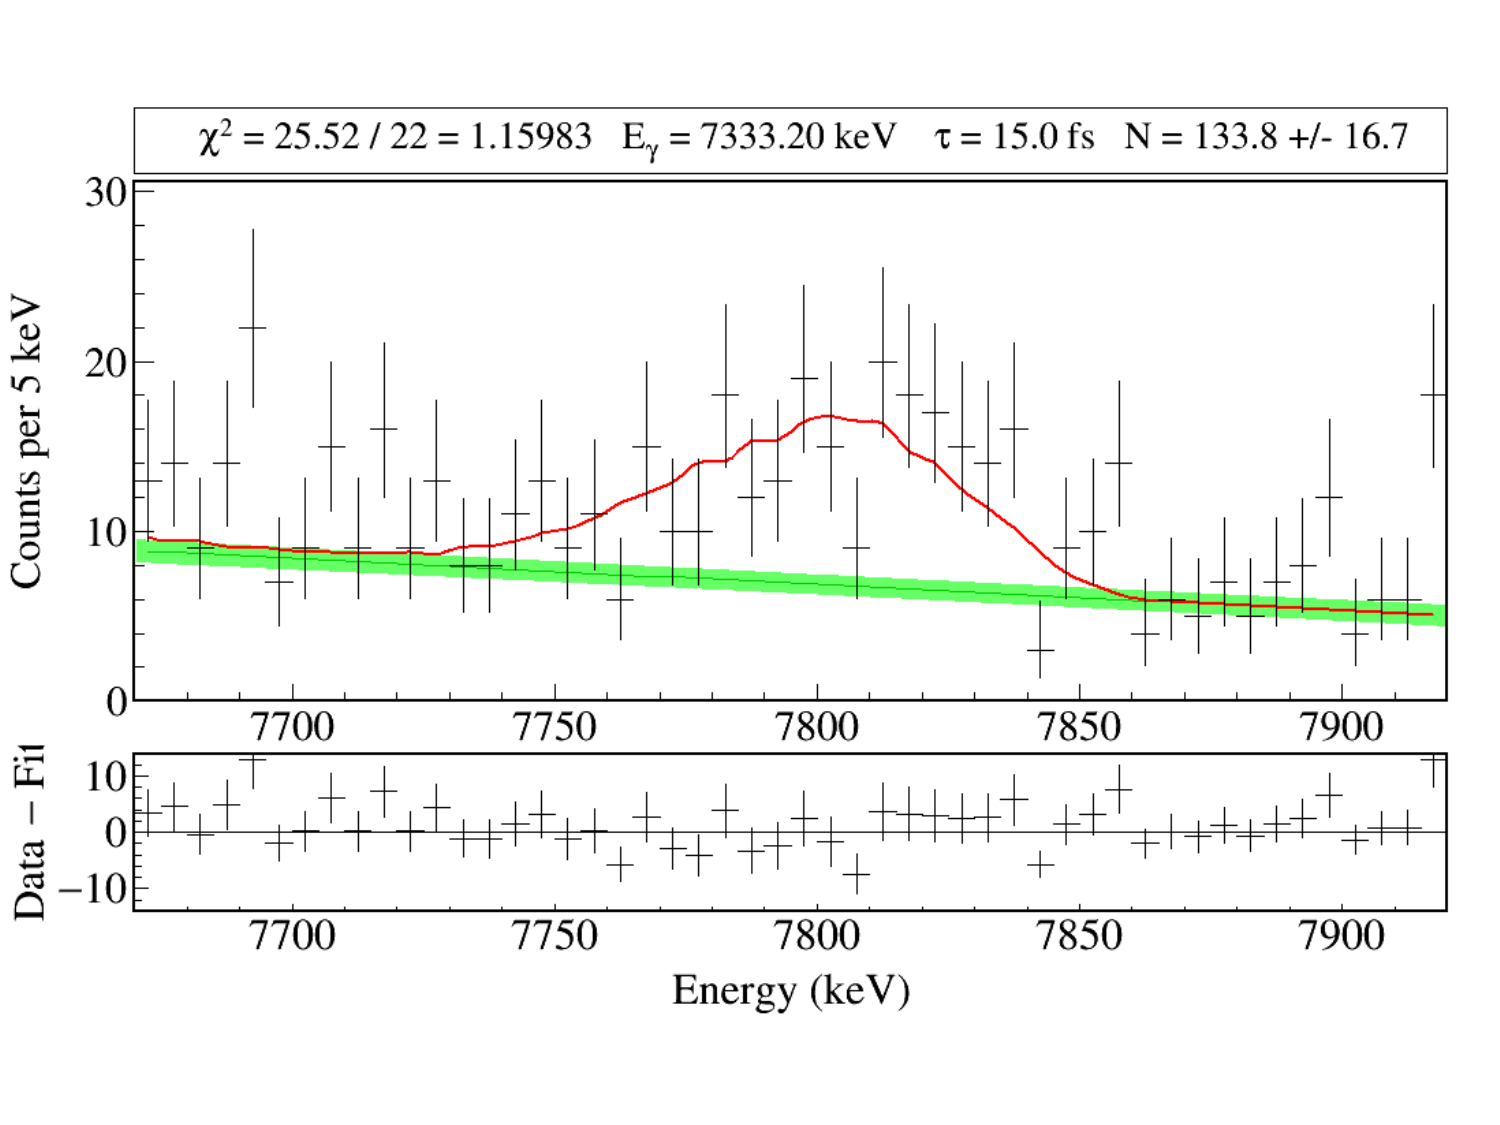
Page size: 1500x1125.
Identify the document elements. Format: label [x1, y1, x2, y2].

picture [0, 102, 1500, 1023]
